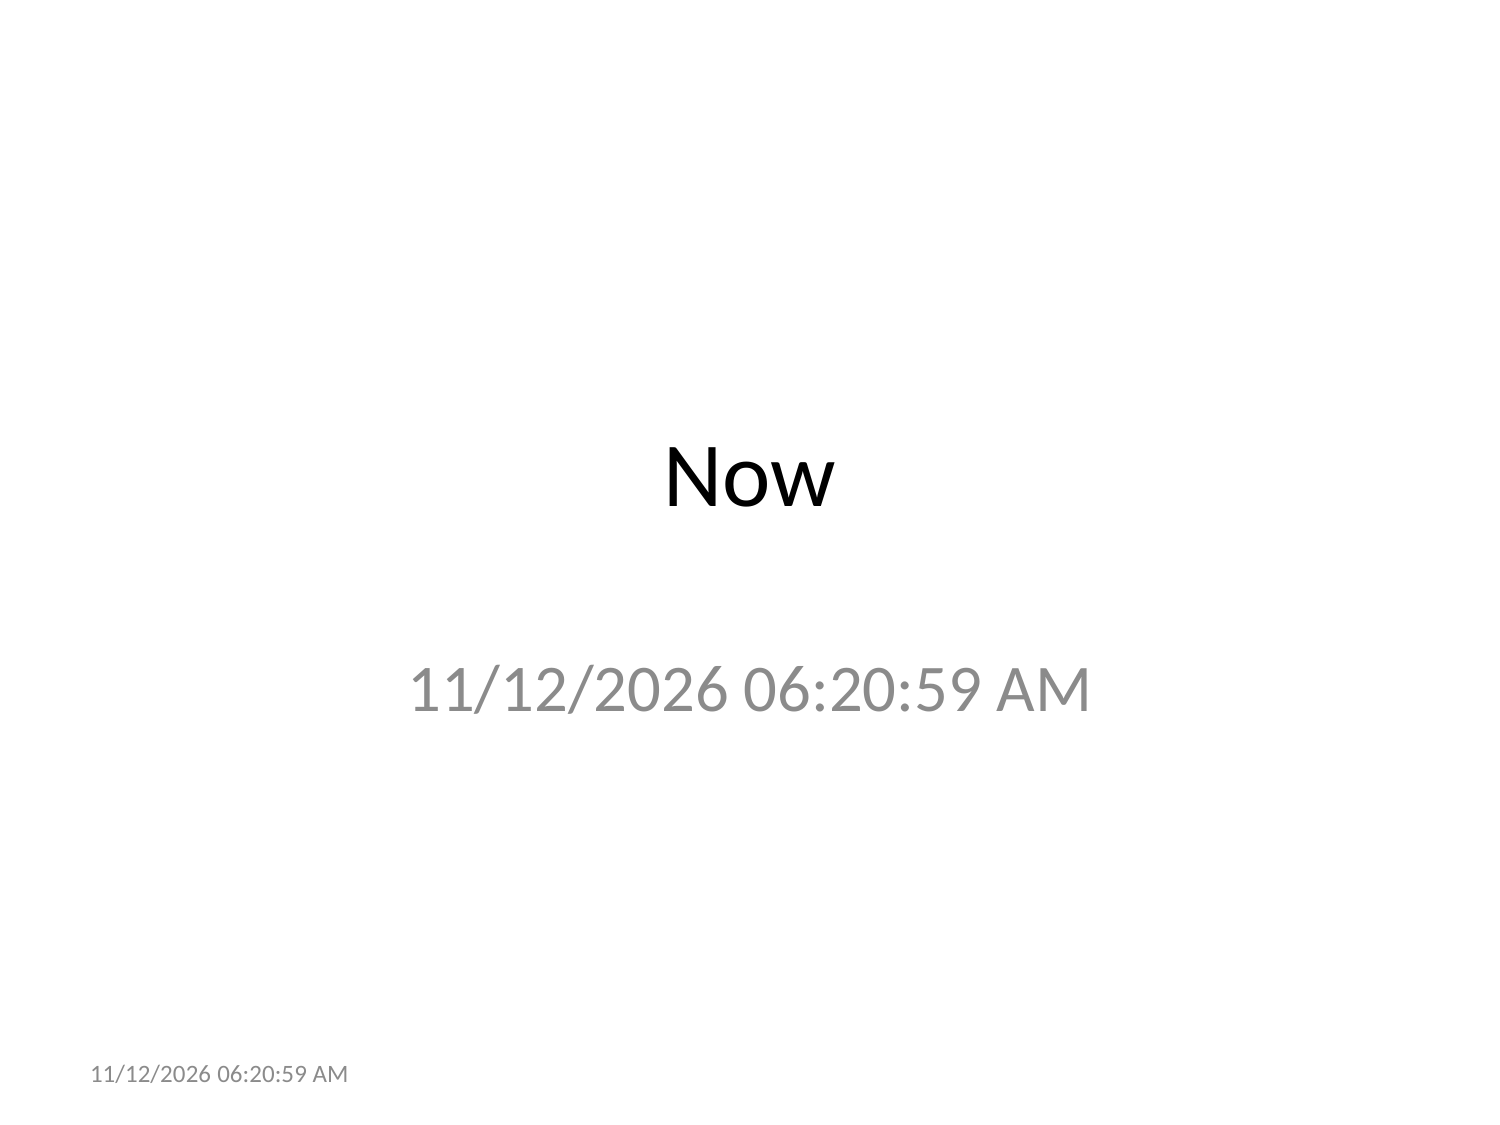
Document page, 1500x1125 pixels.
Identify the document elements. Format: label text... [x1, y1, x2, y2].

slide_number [75, 1042, 425, 1103]
title Now [112, 349, 1388, 591]
subtitle 2011-12-19 10:20:04 AM [225, 637, 1275, 925]
